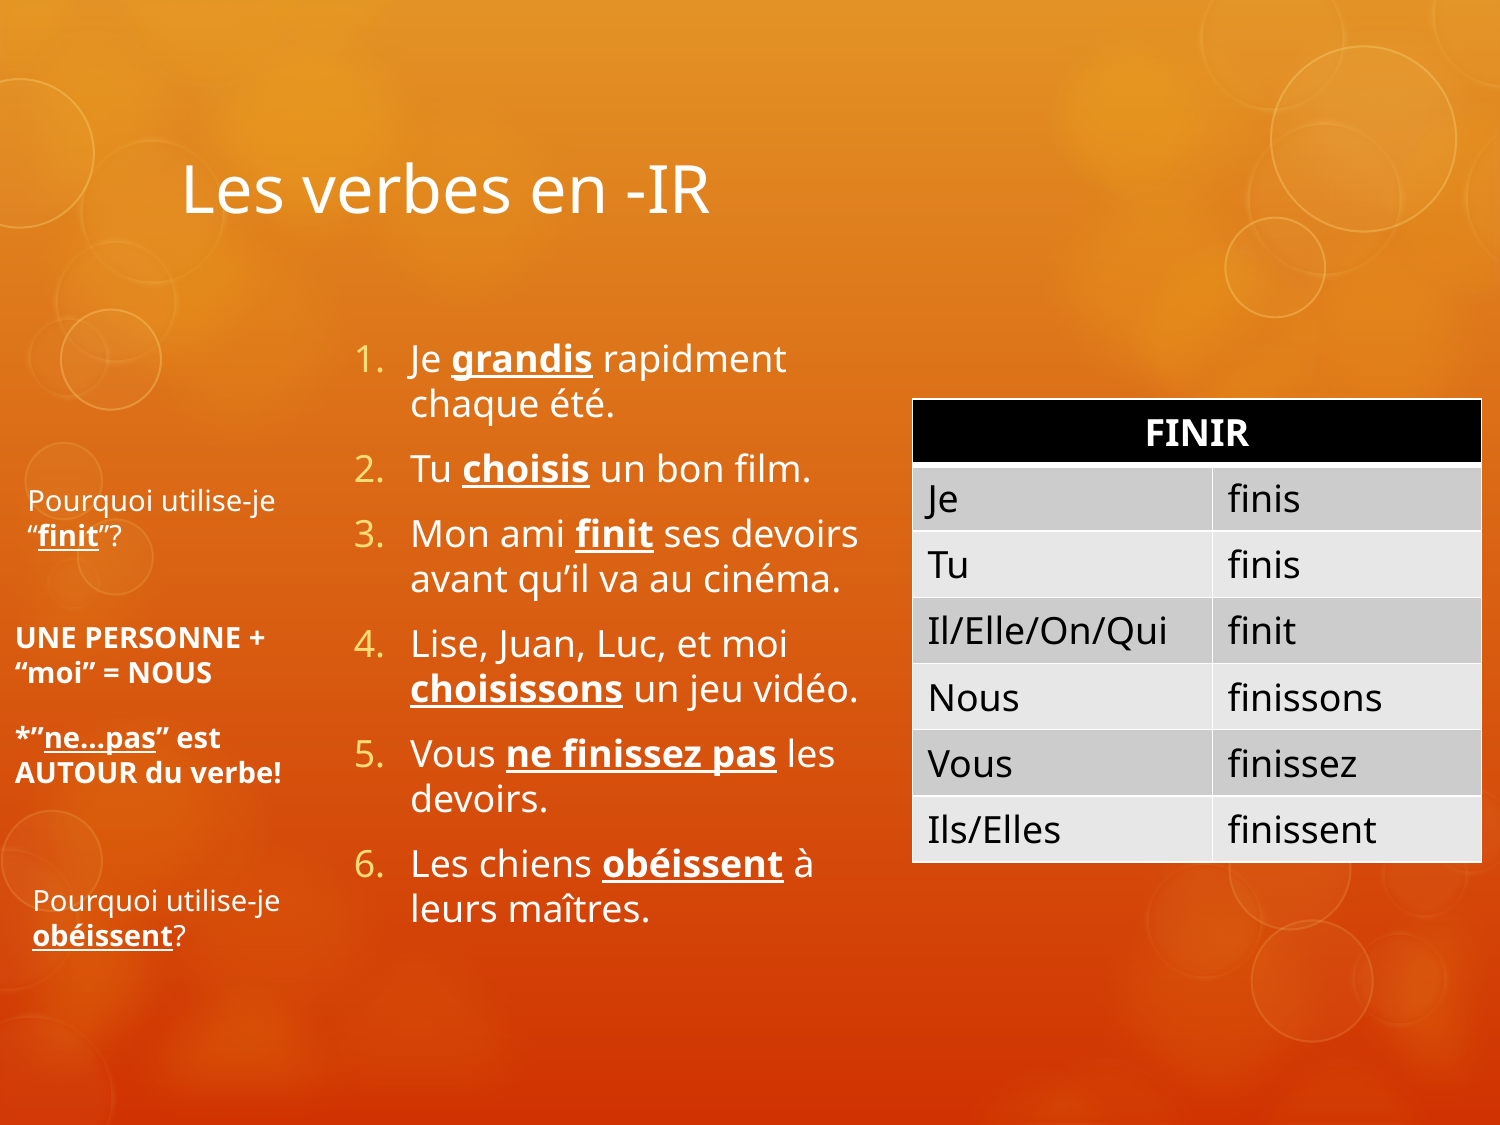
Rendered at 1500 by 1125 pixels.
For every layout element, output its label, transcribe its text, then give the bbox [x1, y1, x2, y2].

table_cell Tu [913, 532, 1212, 597]
table_cell Vous [913, 730, 1212, 795]
table_cell finissent [1213, 797, 1481, 861]
title Les verbes en -IR [165, 110, 1334, 263]
table_header FINIR [913, 400, 1481, 462]
text_box *”ne…pas” est AUTOUR du verbe! [0, 712, 300, 798]
list Je grandis rapidment chaque été. Tu choisis un bon film. Mon ami finit ses devoirs avant qu’il va au cinéma. Lise, Juan, Luc, et moi choisissons un jeu vidéo. Vous ne finissez pas les devoirs. Les chiens obéissent à leurs maîtres. [338, 299, 909, 965]
text_box UNE PERSONNE + “moi” = NOUS [0, 612, 338, 698]
table_cell Je [913, 468, 1212, 530]
table_cell finissons [1213, 664, 1481, 729]
table_cell finis [1213, 532, 1481, 597]
table_cell finissez [1213, 730, 1481, 795]
text_box Pourquoi utilise-je obéissent? [17, 875, 330, 961]
text_box Pourquoi utilise-je “finit”? [12, 474, 347, 560]
table_cell finit [1213, 598, 1481, 663]
table_cell Il/Elle/On/Qui [913, 598, 1212, 663]
table_cell Nous [913, 664, 1212, 729]
table_cell finis [1213, 468, 1481, 530]
table_cell Ils/Elles [913, 797, 1212, 861]
